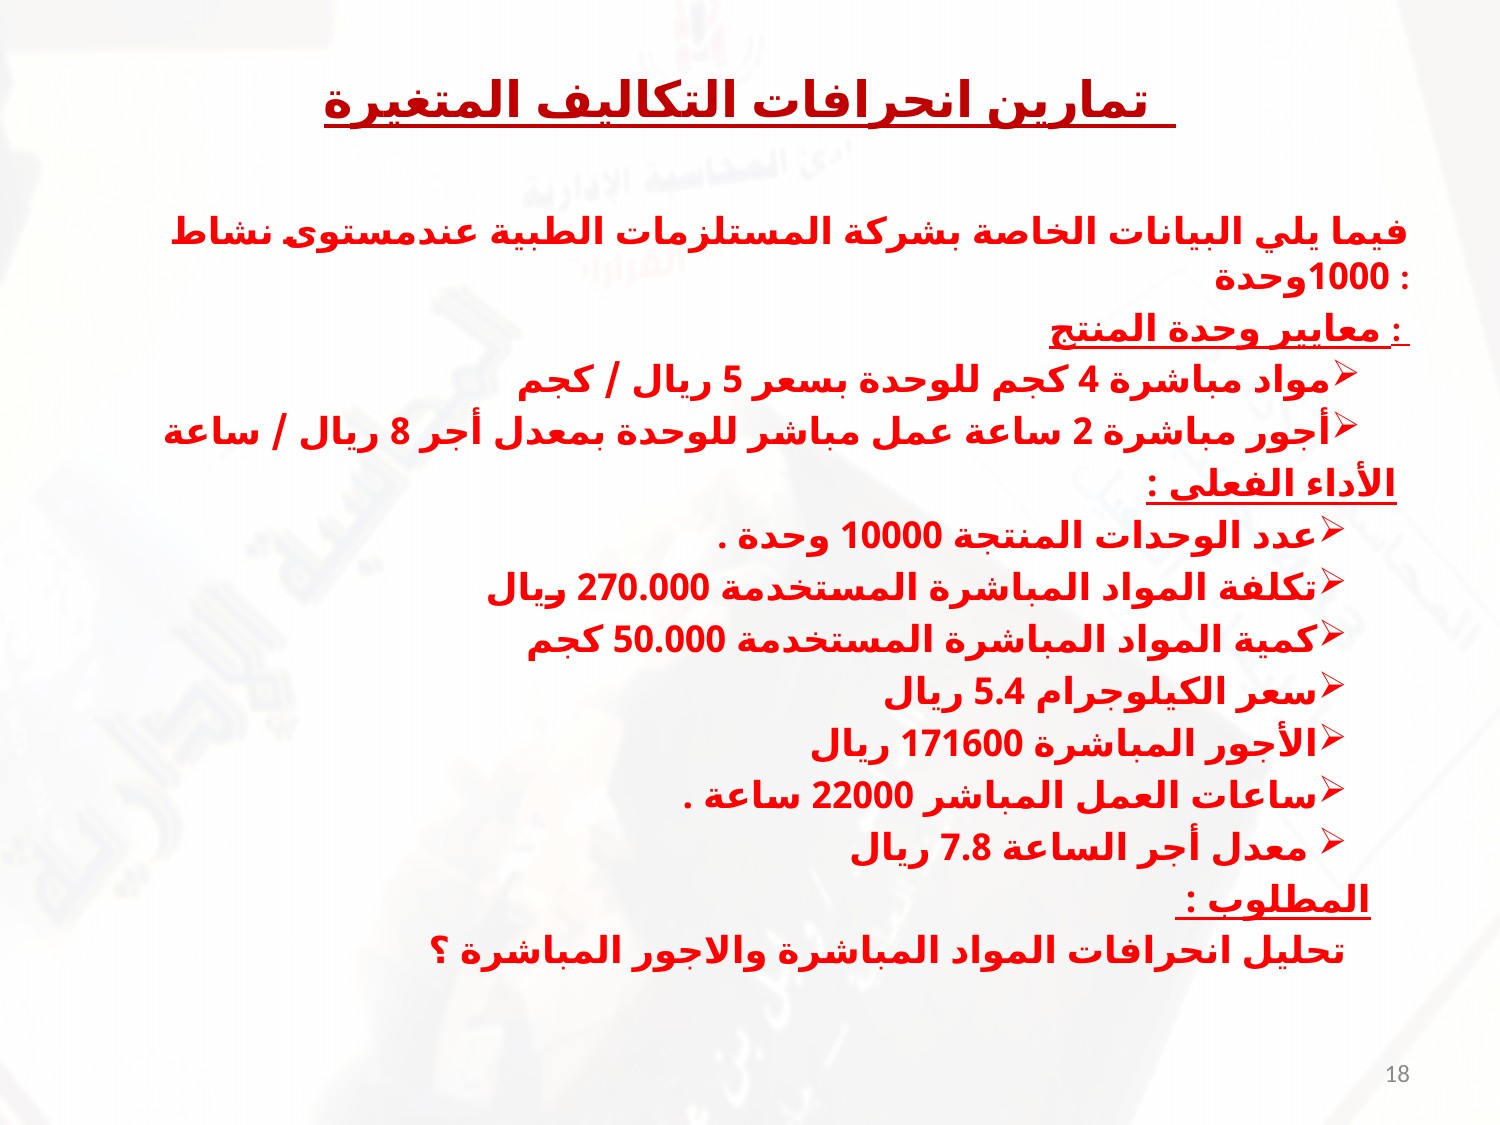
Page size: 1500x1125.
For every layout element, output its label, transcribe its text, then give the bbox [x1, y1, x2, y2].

slide_number 18 [1074, 1042, 1425, 1103]
title تمارين انحرافات التكاليف المتغيرة [75, 45, 1425, 150]
list فيما يلي البيانات الخاصة بشركة المستلزمات الطبية عندمستوى نشاط 1000وحدة : معايير وحدة المنتج : مواد مباشرة 4 كجم للوحدة بسعر 5 ريال / كجم أجور مباشرة 2 ساعة عمل مباشر للوحدة بمعدل أجر 8 ريال / ساعة الأداء الفعلي : عدد الوحدات المنتجة 10000 وحدة . تكلفة المواد المباشرة المستخدمة 270.000 ريال كمية المواد المباشرة المستخدمة 50.000 كجم سعر الكيلوجرام 5.4 ريال الأجور المباشرة 171600 ريال ساعات العمل المباشر 22000 ساعة . معدل أجر الساعة 7.8 ريال المطلوب : تحليل انحرافات المواد المباشرة والاجور المباشرة ؟ [75, 200, 1425, 1038]
